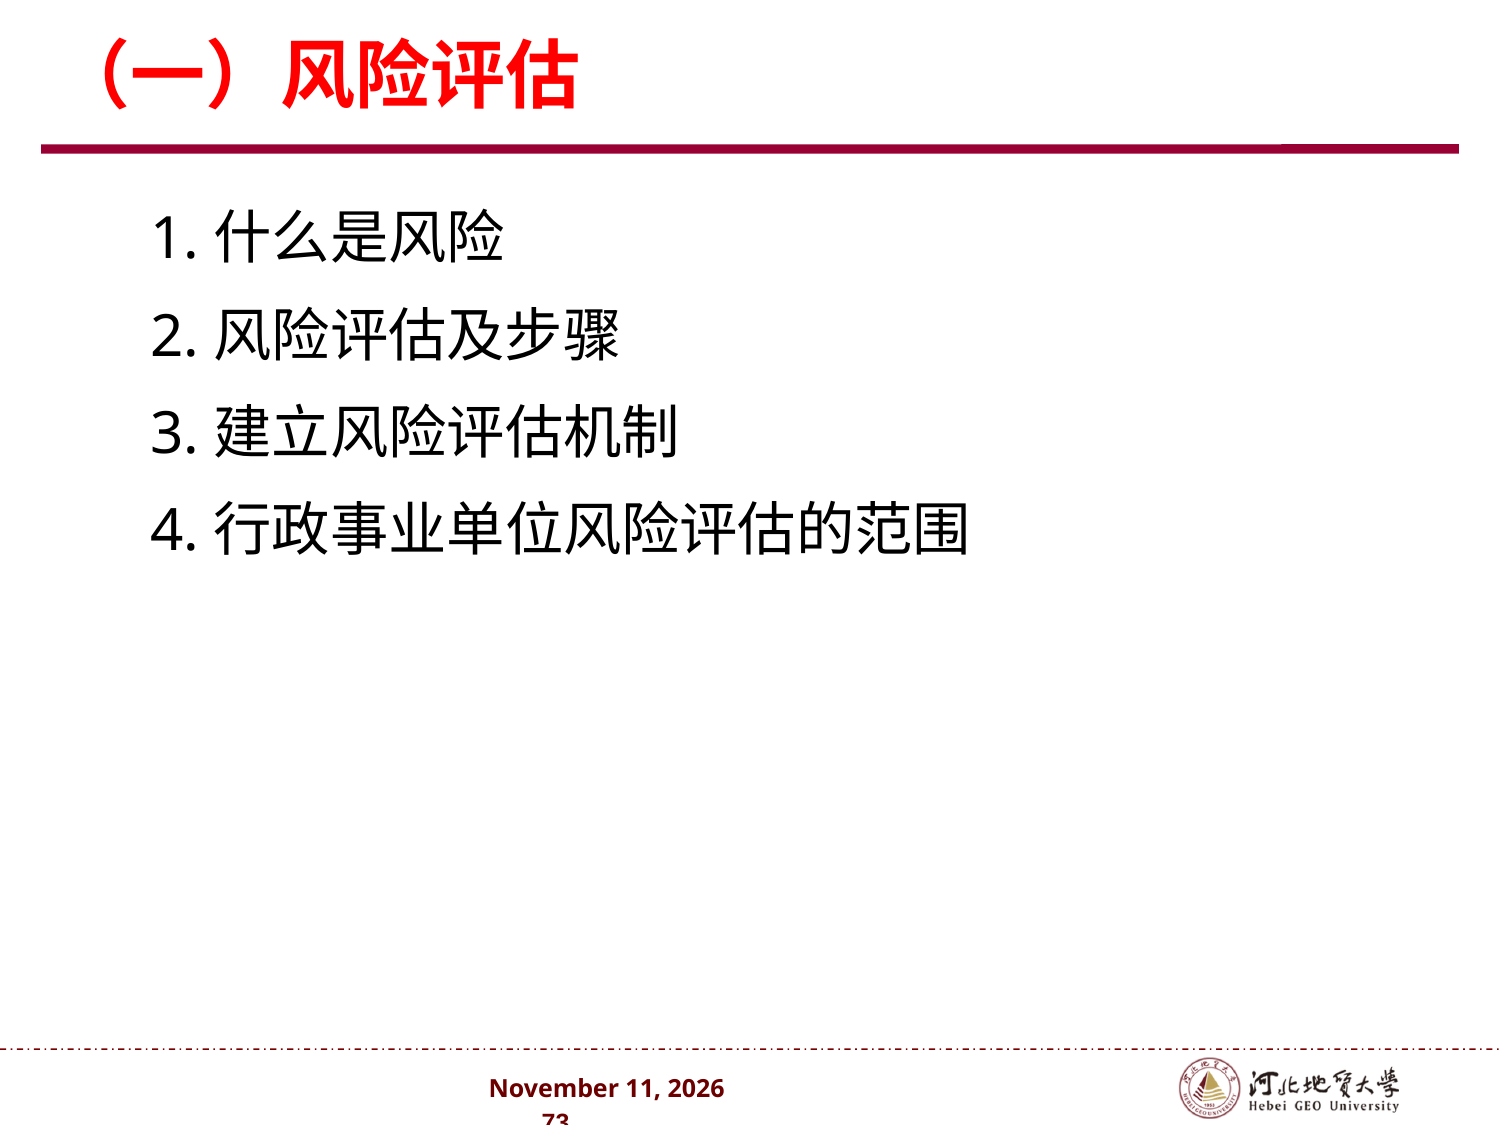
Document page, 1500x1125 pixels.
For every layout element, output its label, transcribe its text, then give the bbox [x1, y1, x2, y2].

picture [1159, 1056, 1420, 1125]
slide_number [473, 1064, 990, 1109]
text_box 1.什么是风险 2.风险评估及步骤 3.建立风险评估机制 4.行政事业单位风险评估的范围 [62, 193, 1480, 1056]
title （一）风险评估 [40, 18, 1460, 126]
